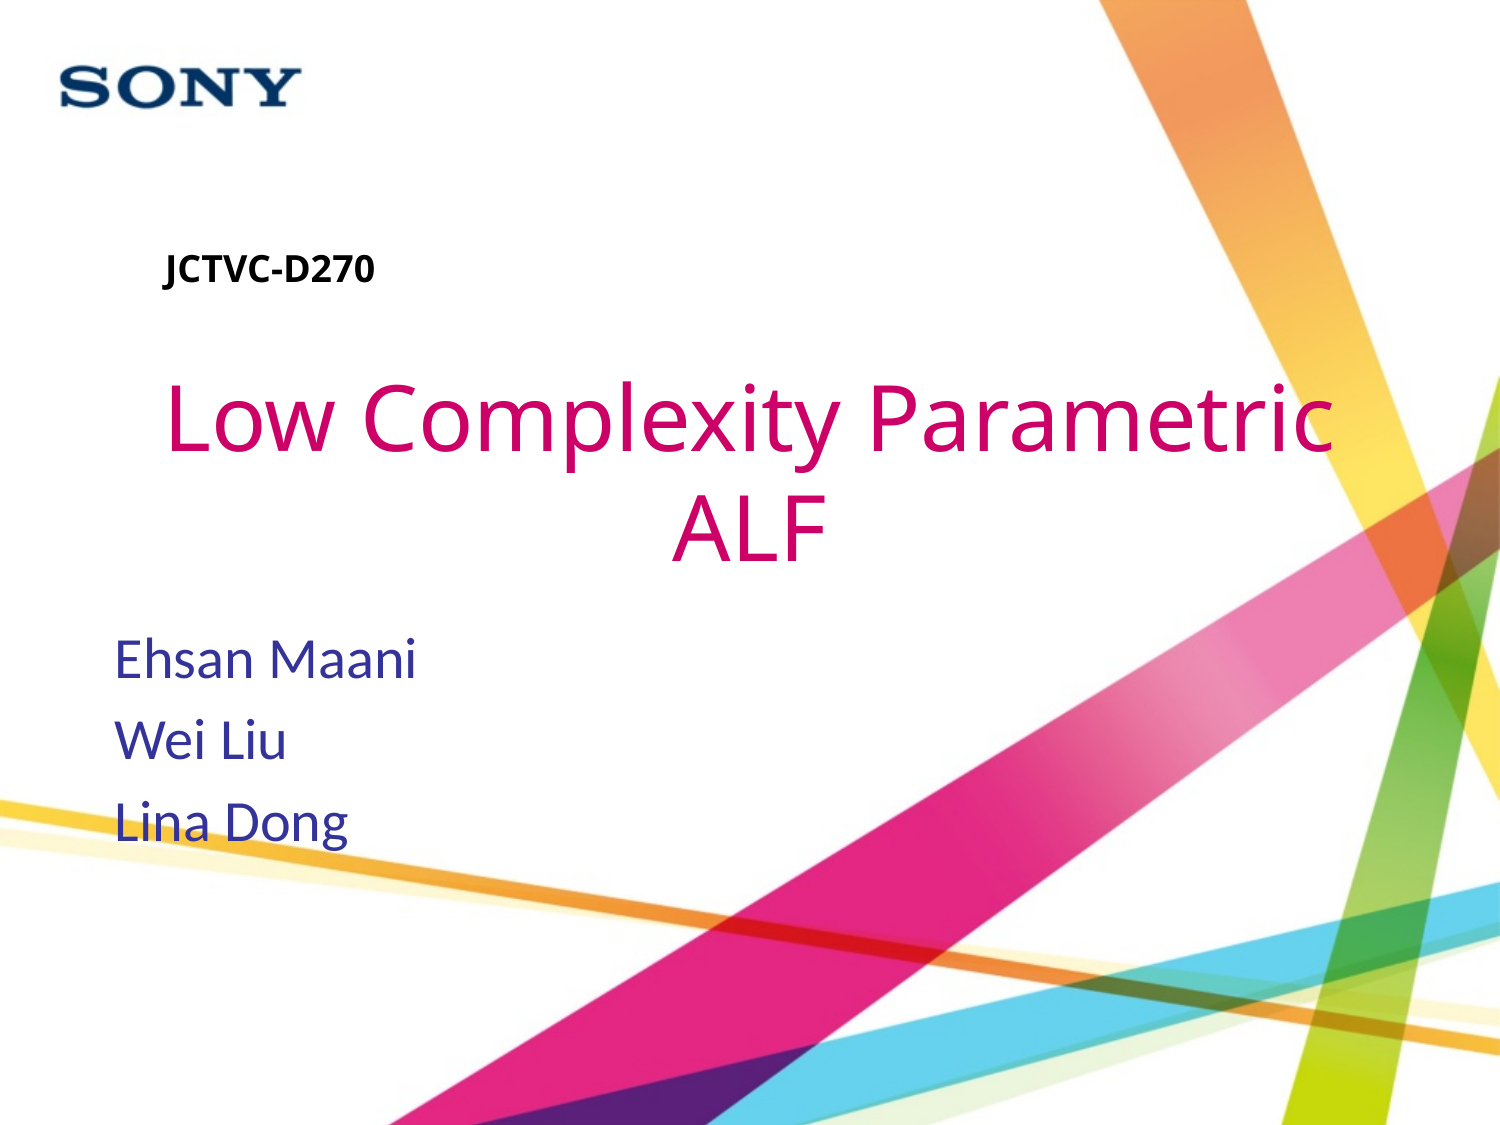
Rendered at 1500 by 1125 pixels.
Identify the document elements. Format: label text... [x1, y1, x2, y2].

title Low Complexity Parametric ALF [112, 351, 1388, 589]
subtitle Ehsan Maani Wei Liu Lina Dong [99, 612, 1151, 901]
text_box JCTVC-D270 [150, 237, 391, 298]
picture [0, 0, 1500, 1125]
slide_number 1 [1049, 1074, 1301, 1125]
